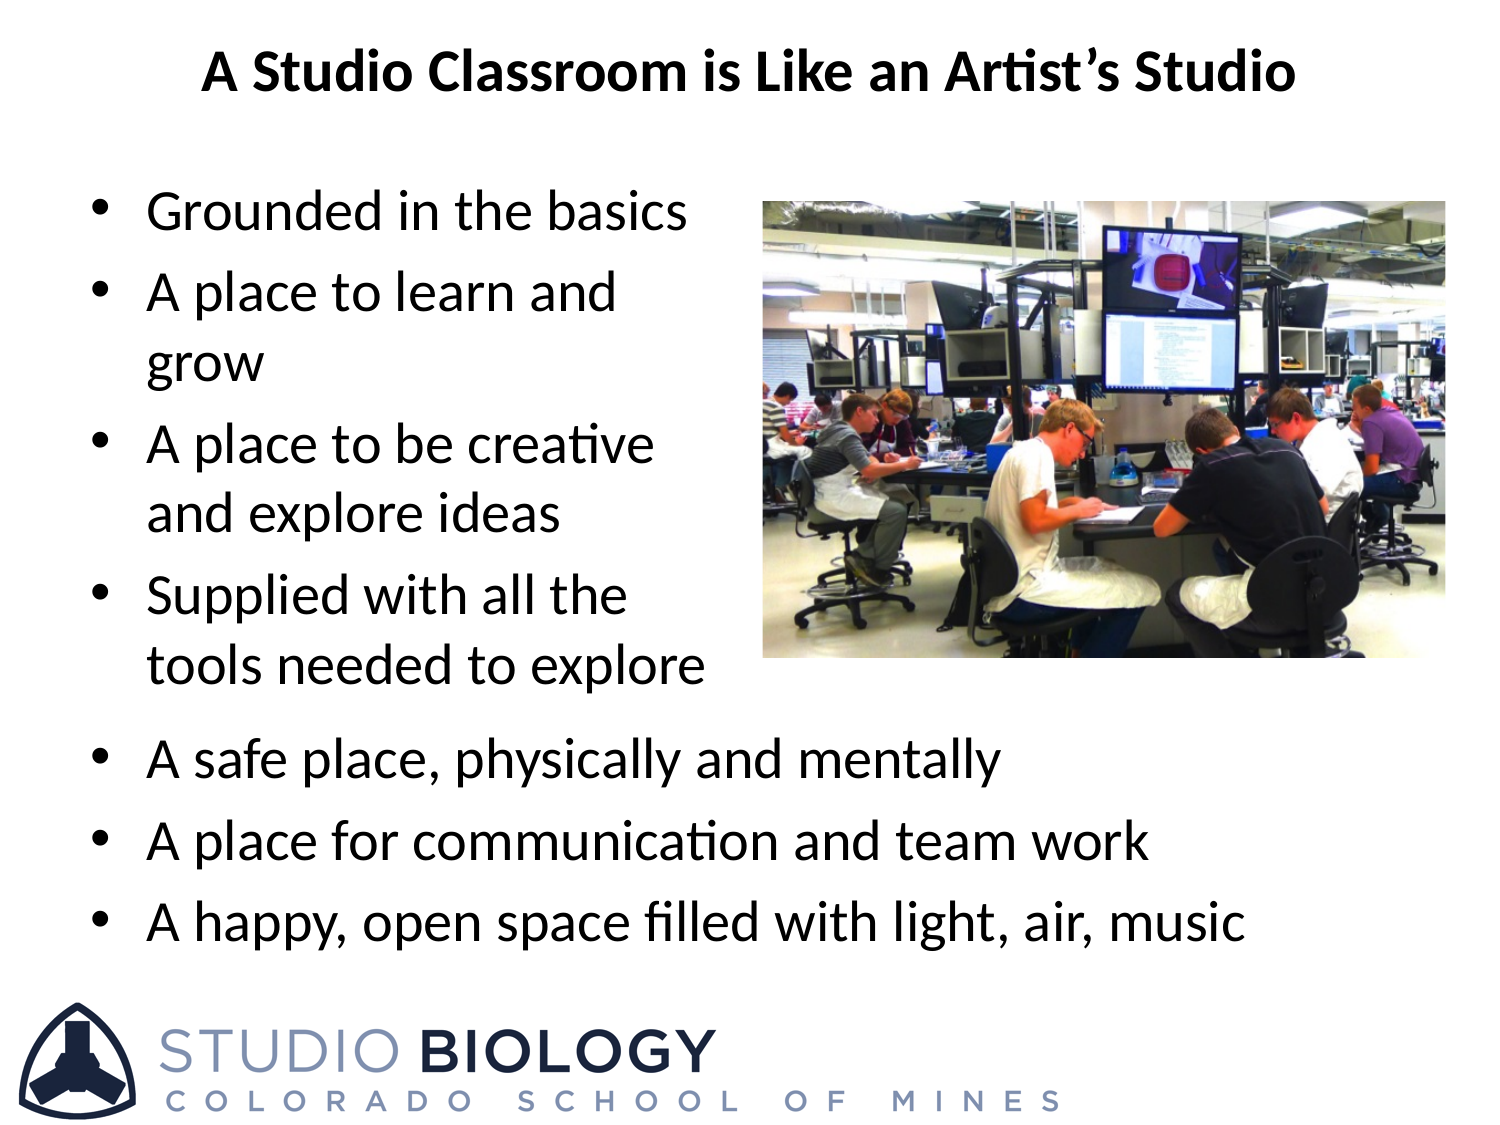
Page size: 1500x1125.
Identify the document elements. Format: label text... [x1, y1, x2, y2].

list Grounded in the basics A place to learn and grow A place to be creative and explore ideas Supplied with all the tools needed to explore [75, 164, 738, 712]
picture [0, 993, 1500, 1125]
picture [762, 201, 1446, 658]
list A safe place, physically and mentally A place for communication and team work A happy, open space filled with light, air, music [75, 712, 1387, 1103]
title A Studio Classroom is Like an Artist’s Studio [75, 0, 1425, 135]
